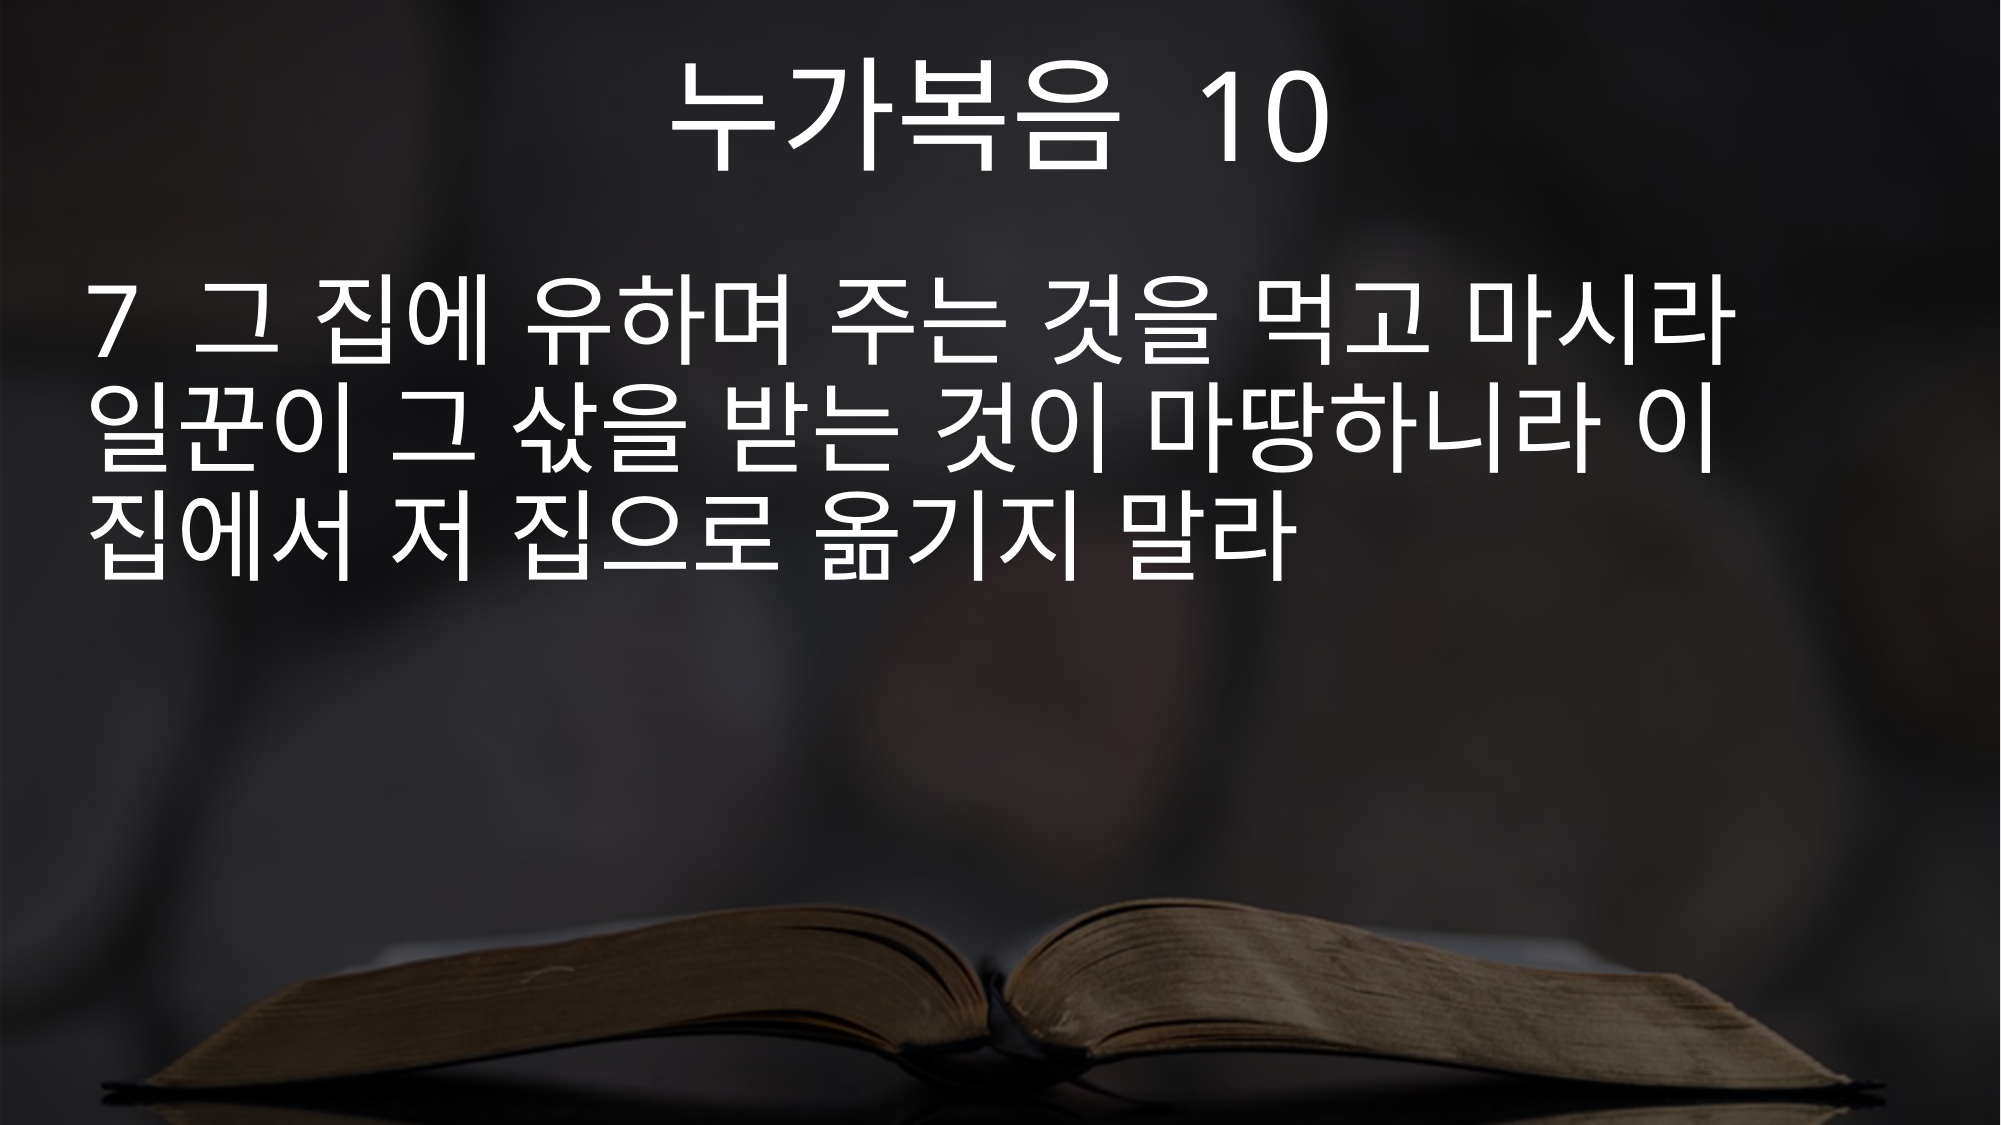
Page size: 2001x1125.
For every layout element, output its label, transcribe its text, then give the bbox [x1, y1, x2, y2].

footer 누가복음 10 [0, 32, 2000, 192]
list 7 그 집에 유하며 주는 것을 먹고 마시라 일꾼이 그 삯을 받는 것이 마땅하니라 이 집에서 저 집으로 옮기지 말라 [69, 263, 1953, 423]
picture [0, 0, 2001, 1125]
